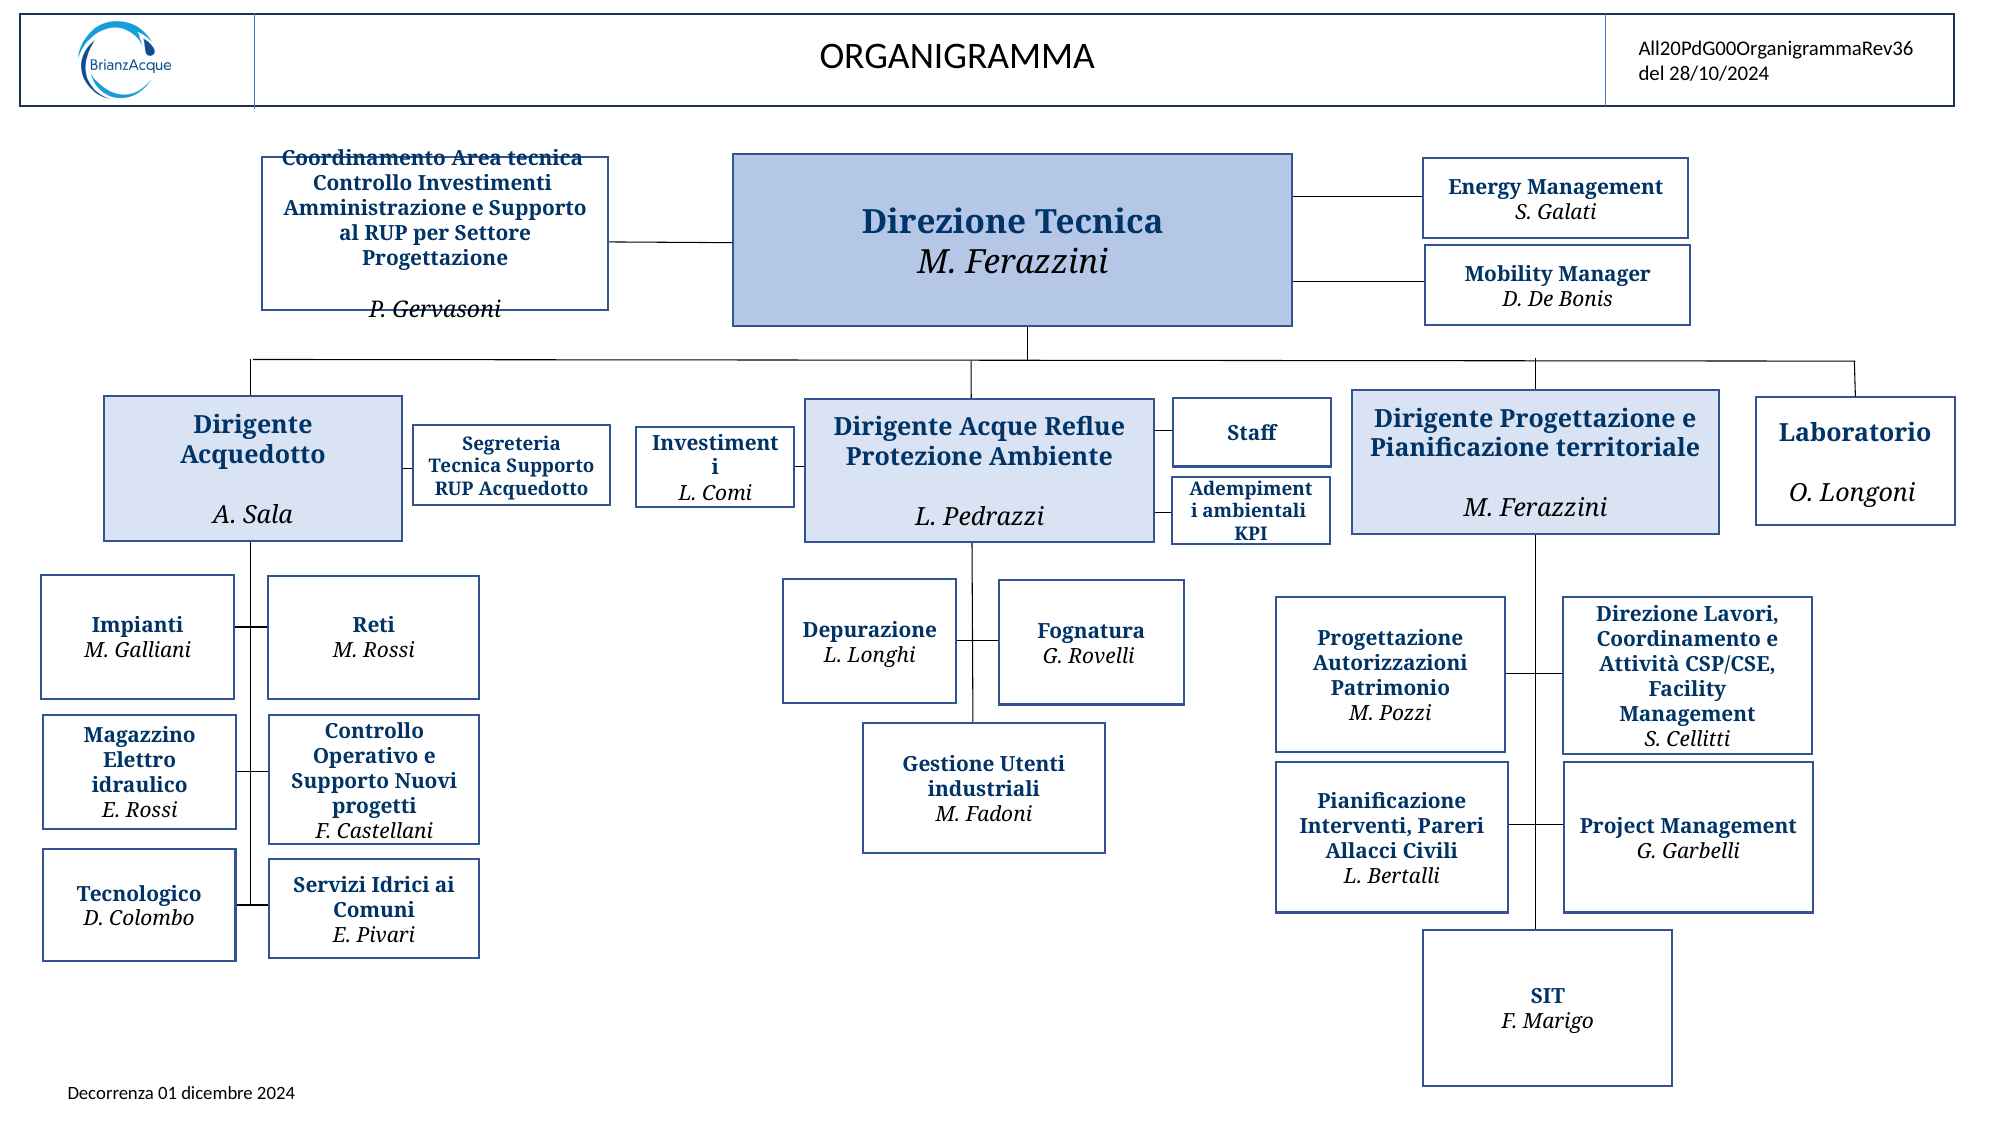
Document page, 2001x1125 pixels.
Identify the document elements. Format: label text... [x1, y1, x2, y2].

text_box Impianti M. Galliani [40, 574, 235, 700]
text_box Dirigente Acque Reflue Protezione Ambiente L. Pedrazzi [974, 398, 1155, 543]
text_box Staff [1172, 397, 1332, 468]
text_box Progettazione Autorizzazioni Patrimonio M. Pozzi [1275, 596, 1506, 753]
text_box Energy Management S. Galati [1422, 157, 1689, 239]
text_box Coordinamento Area tecnica Controllo Investimenti Amministrazione e Supporto al RUP per Settore Progettazione P. Gervasoni [261, 156, 609, 311]
text_box Depurazione L. Longhi [782, 578, 957, 704]
text_box Gestione Utenti industriali M. Fadoni [862, 722, 1106, 854]
text_box Dirigente Acque Reflue Protezione Ambiente L. Pedrazzi [804, 398, 971, 543]
text_box Dirigente Acquedotto A. Sala [103, 395, 250, 542]
text_box Magazzino Elettro idraulico E. Rossi [42, 714, 237, 830]
text_box Adempimenti ambientali KPI [1171, 476, 1331, 545]
text_box Project Management G. Garbelli [1563, 761, 1814, 914]
text_box Dirigente Acquedotto A. Sala [251, 395, 403, 542]
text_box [19, 13, 1955, 109]
text_box Segreteria Tecnica Supporto RUP Acquedotto [412, 424, 611, 506]
text_box Fognatura G. Rovelli [998, 579, 1185, 706]
text_box Reti M. Rossi [267, 575, 480, 700]
text_box Direzione Lavori, Coordinamento e Attività CSP/CSE, Facility Management S. Cellitti [1562, 596, 1813, 755]
text_box Mobility Manager D. De Bonis [1424, 244, 1691, 326]
text_box Dirigente Progettazione e Pianificazione territoriale M. Ferazzini [1351, 389, 1535, 535]
text_box Pianificazione Interventi, Pareri Allacci Civili L. Bertalli [1275, 761, 1509, 914]
text_box Direzione Tecnica M. Ferazzini [732, 153, 1293, 327]
text_box Servizi Idrici ai Comuni E. Pivari [268, 858, 480, 959]
text_box Dirigente Progettazione e Pianificazione territoriale M. Ferazzini [1536, 389, 1720, 535]
text_box Laboratorio O. Longoni [1755, 396, 1956, 526]
text_box Decorrenza 01 dicembre 2024 [52, 1073, 310, 1111]
text_box SIT F. Marigo [1422, 929, 1673, 1087]
text_box Investimenti L. Comi [635, 426, 795, 508]
text_box Tecnologico D. Colombo [42, 848, 237, 962]
text_box Controllo Operativo e Supporto Nuovi progetti F. Castellani [268, 714, 480, 845]
